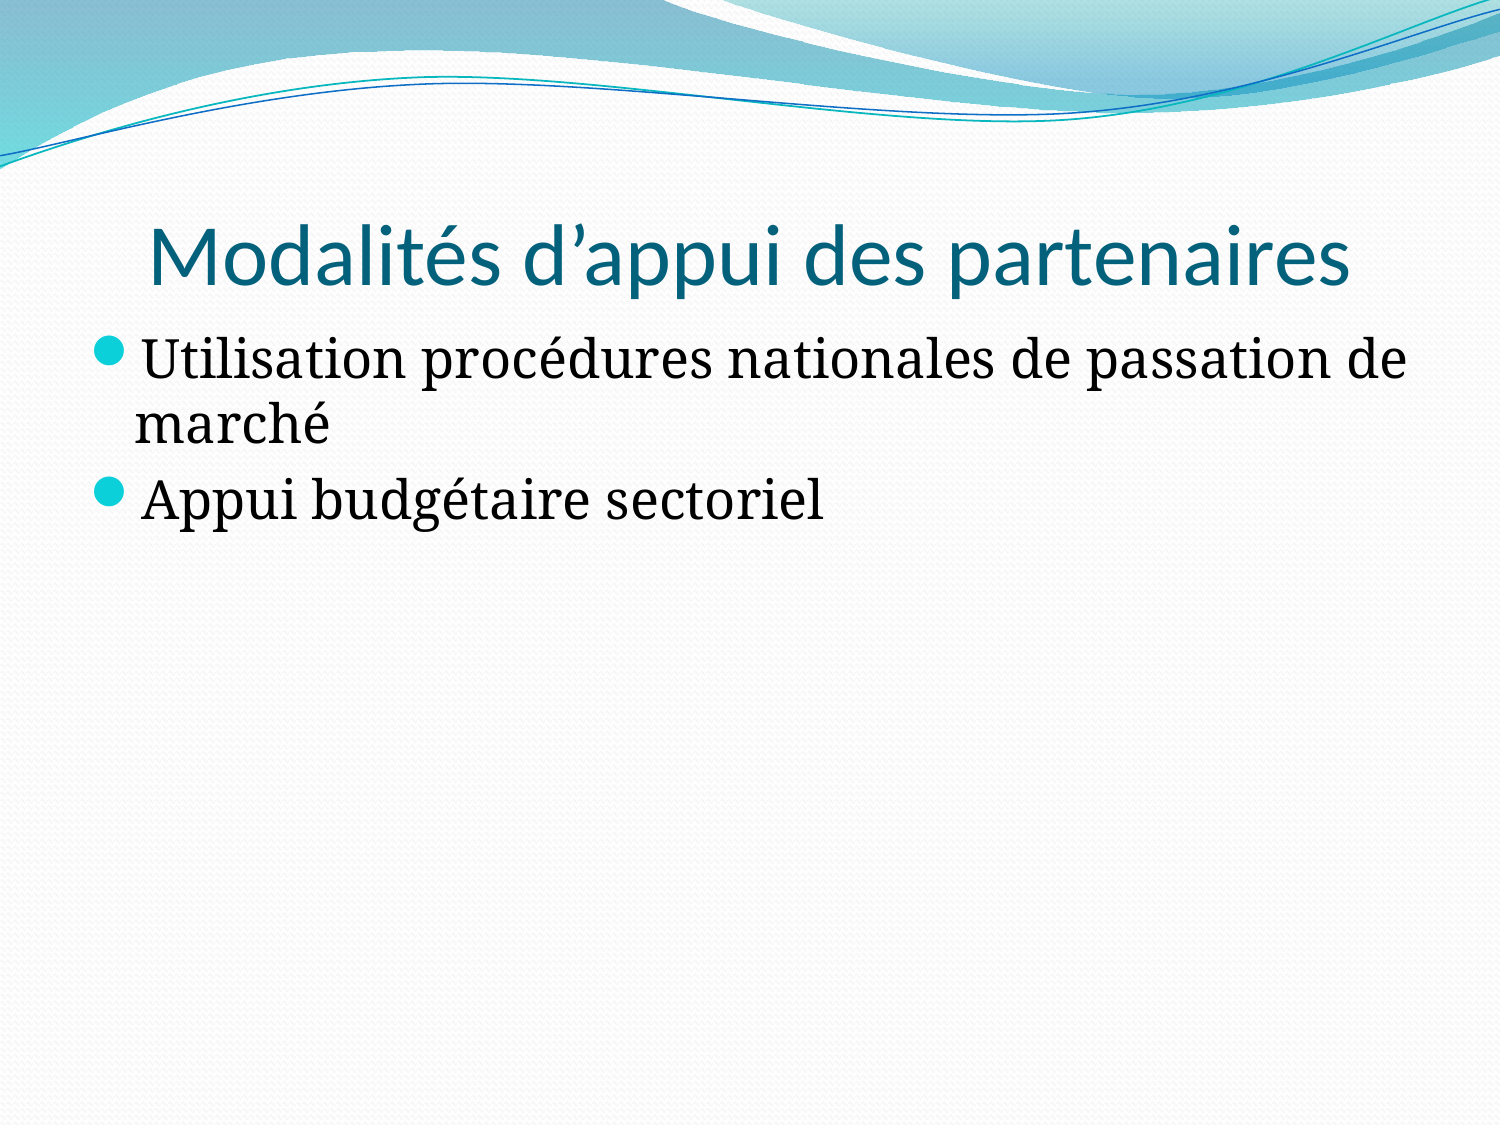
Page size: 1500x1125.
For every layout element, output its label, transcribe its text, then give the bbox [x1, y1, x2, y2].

title Modalités d’appui des partenaires [75, 115, 1425, 303]
list Utilisation procédures nationales de passation de marché Appui budgétaire sectoriel [75, 317, 1425, 1038]
